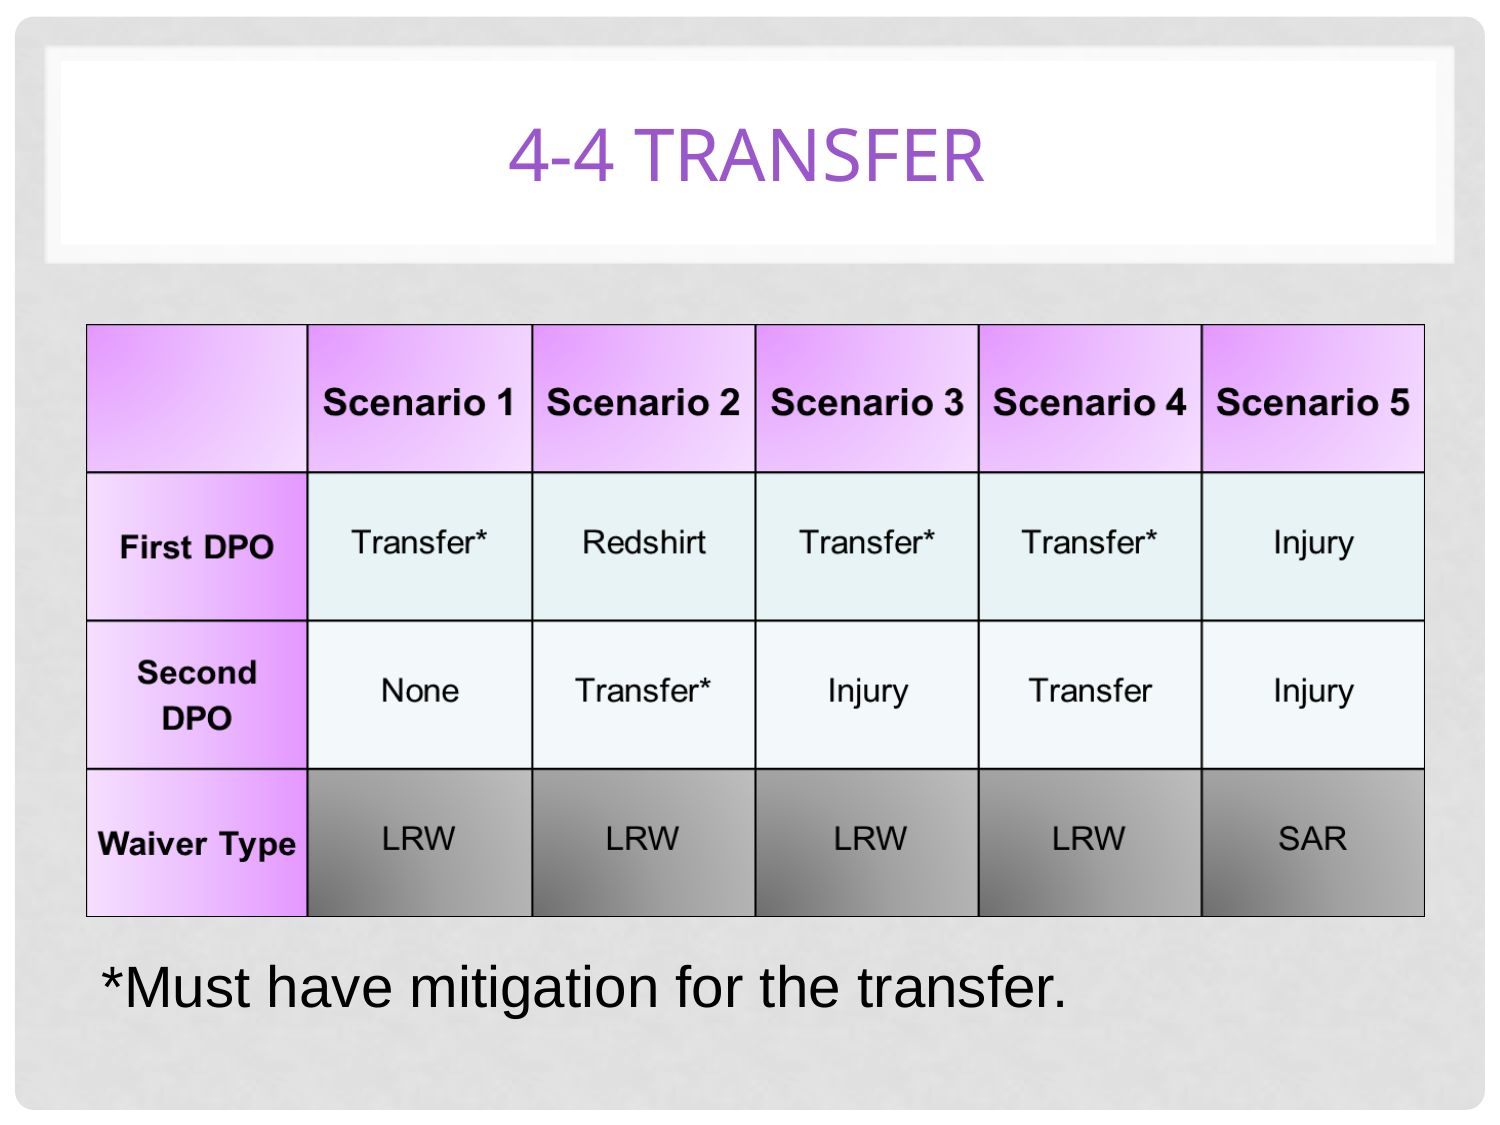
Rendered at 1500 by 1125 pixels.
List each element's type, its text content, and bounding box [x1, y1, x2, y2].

title 4-4 transfer [69, 66, 1425, 238]
text_box *Must have mitigation for the transfer. [86, 941, 1194, 1027]
list [74, 305, 1425, 1024]
picture [86, 324, 1426, 918]
